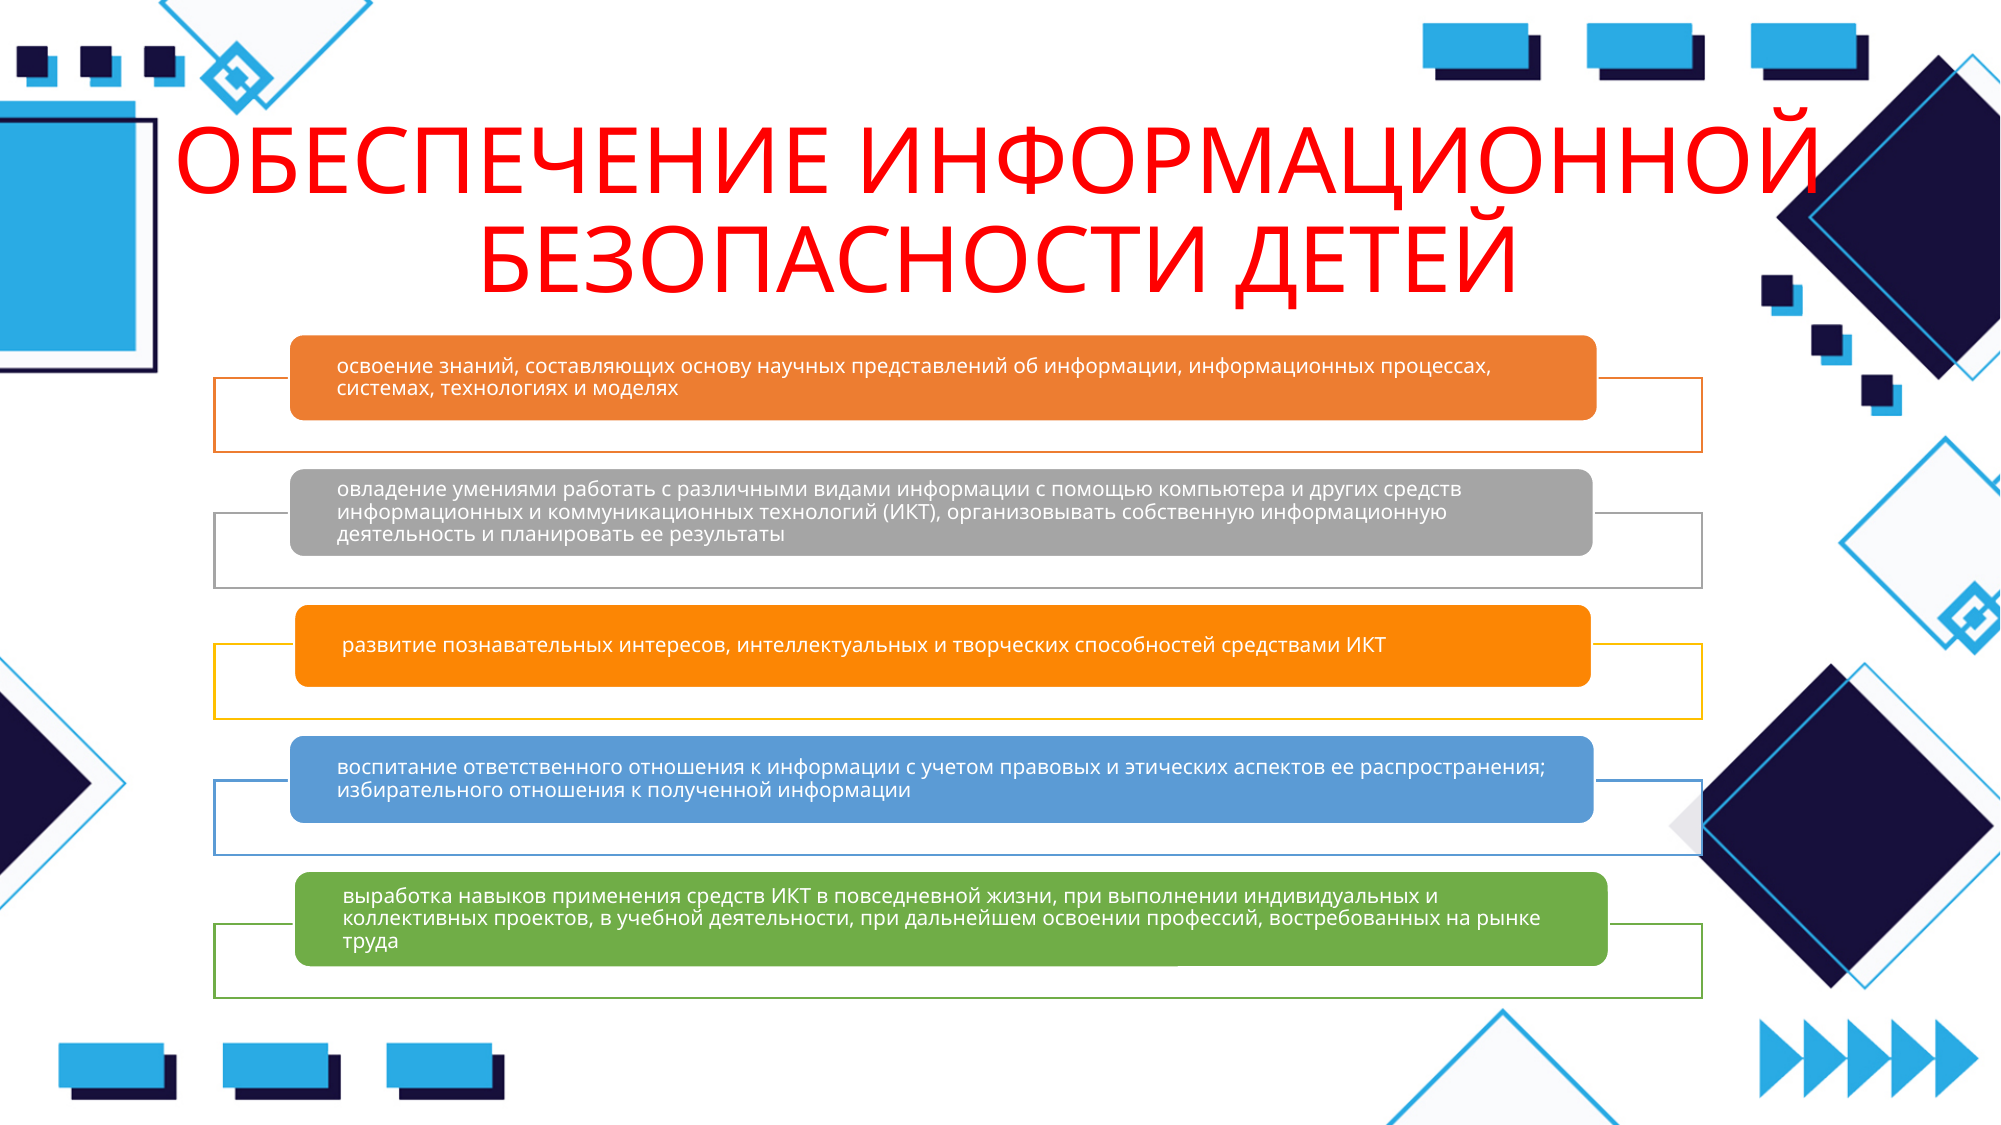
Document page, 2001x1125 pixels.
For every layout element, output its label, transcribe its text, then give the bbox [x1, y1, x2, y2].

picture [0, 0, 2001, 1125]
title ОБЕСПЕЧЕНИЕ ИНФОРМАЦИОННОЙ БЕЗОПАСНОСТИ ДЕТЕЙ [137, 105, 1863, 323]
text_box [214, 323, 1703, 1009]
